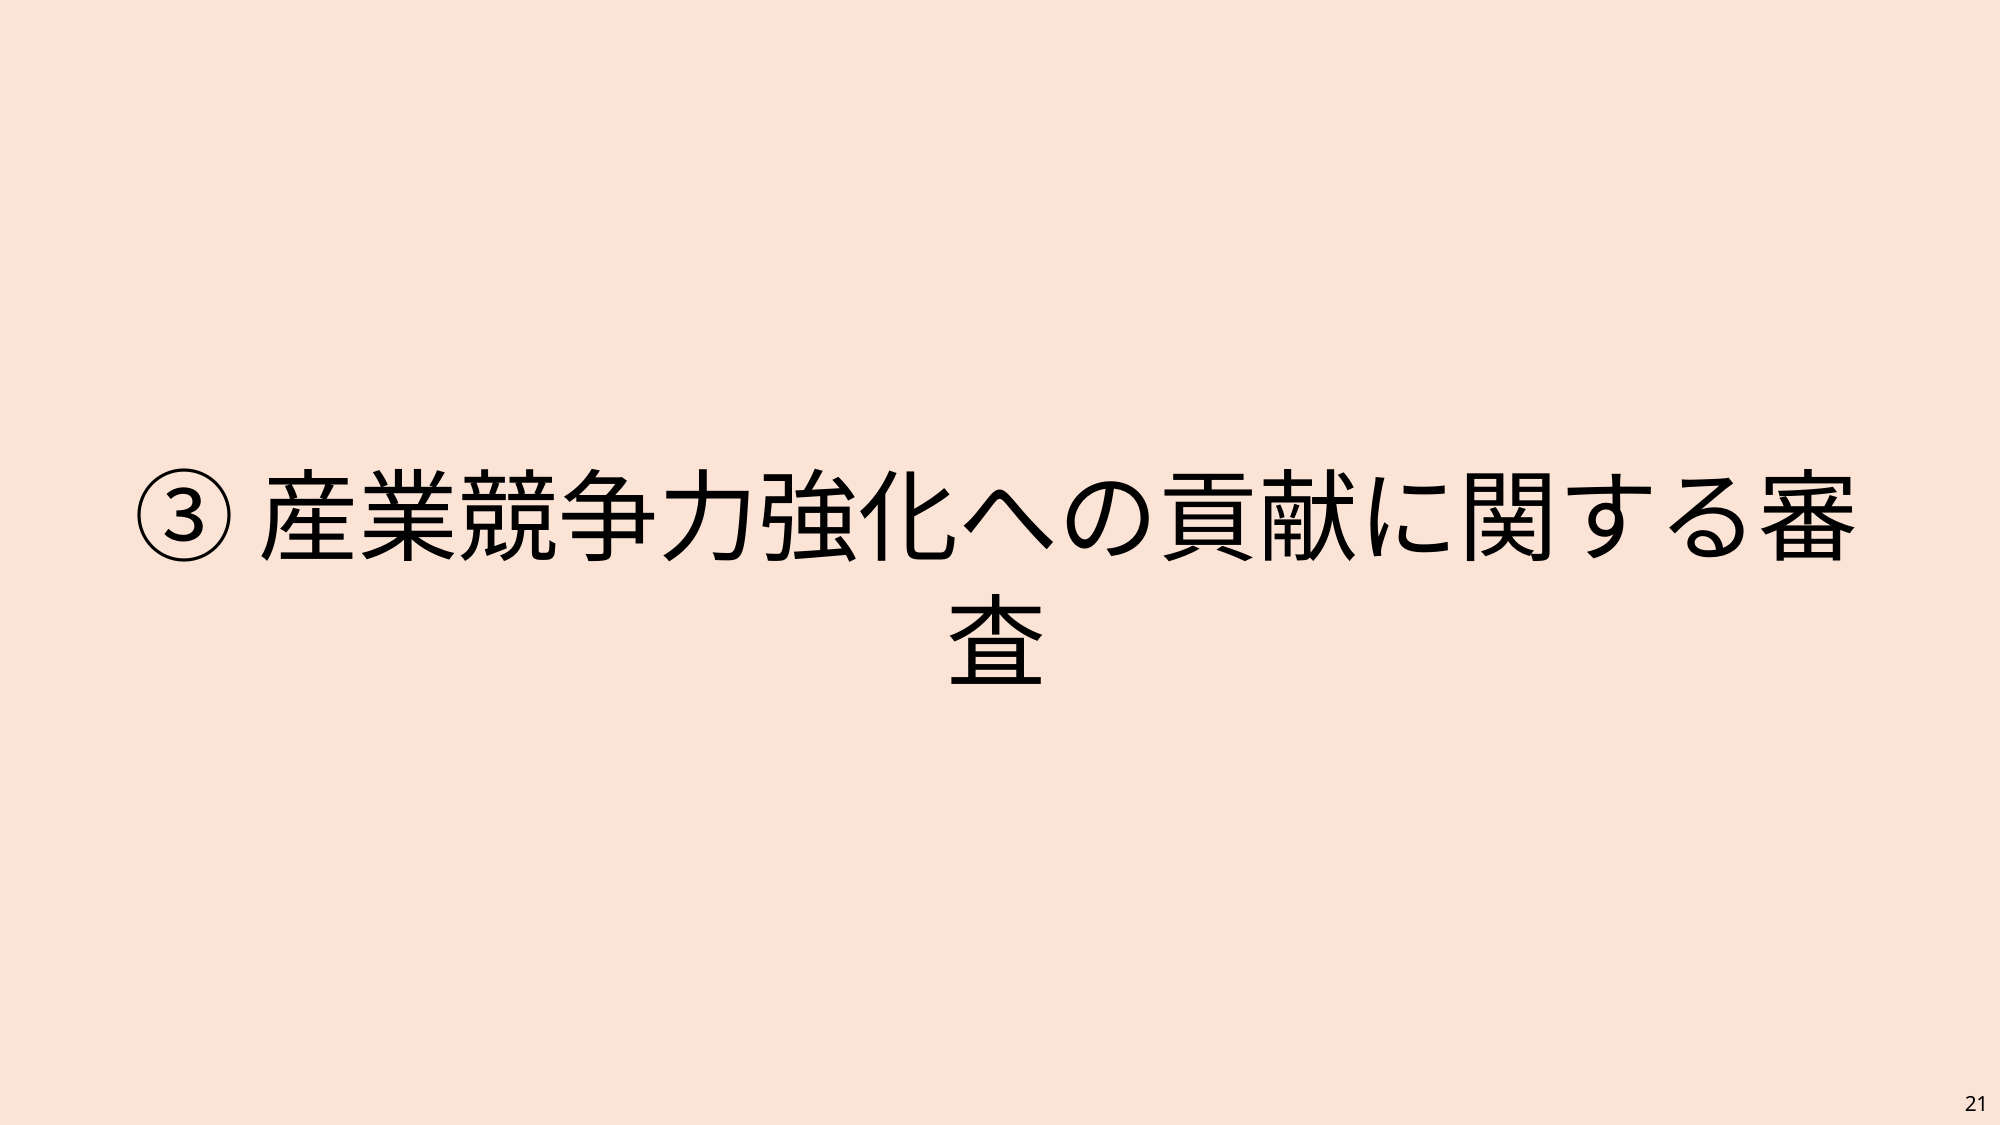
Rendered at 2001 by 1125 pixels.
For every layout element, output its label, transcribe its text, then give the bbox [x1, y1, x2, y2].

text_box ③産業競争力強化への貢献に関する審査 [39, 298, 1954, 827]
